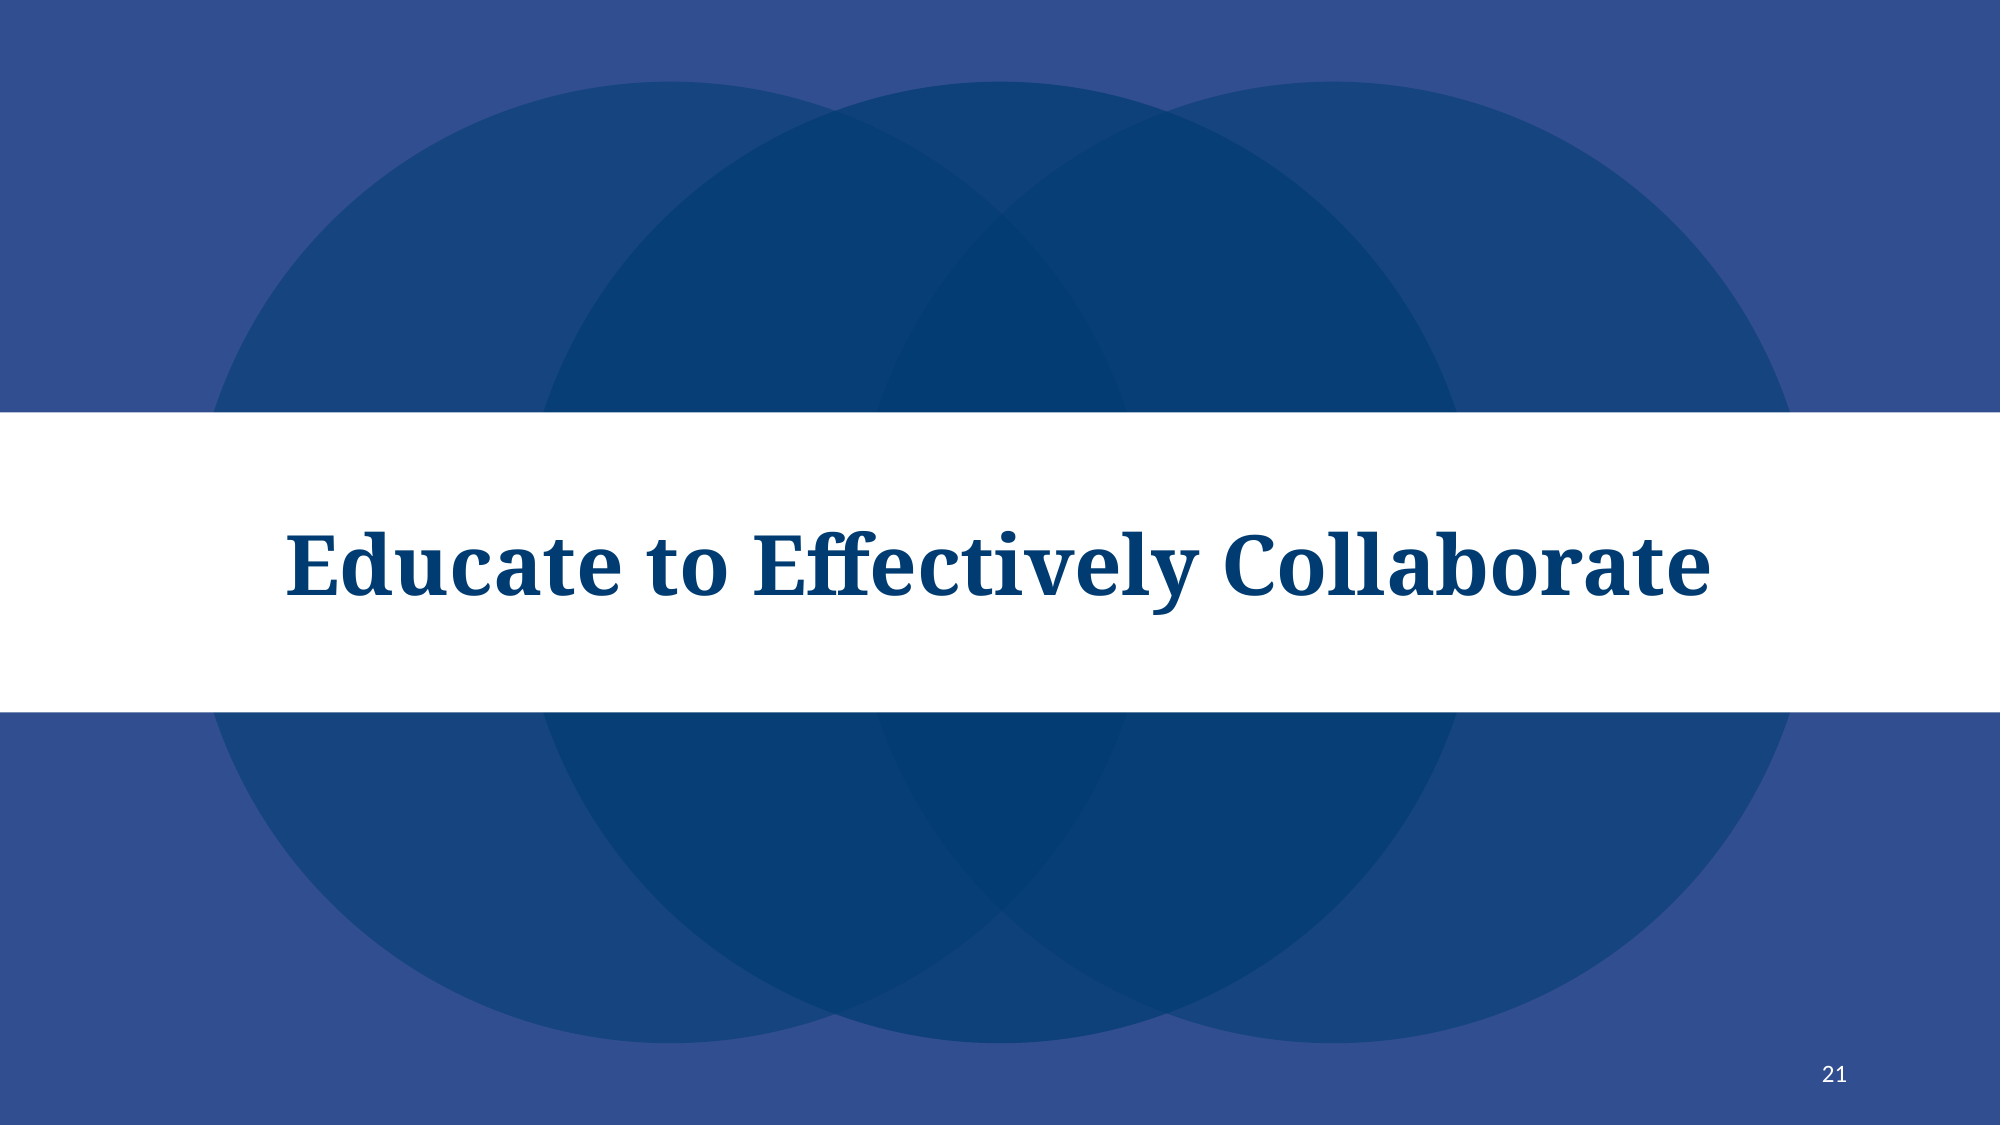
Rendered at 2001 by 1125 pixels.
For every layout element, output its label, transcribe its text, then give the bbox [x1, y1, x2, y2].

text_box [1814, 411, 2000, 713]
text_box [0, 411, 189, 713]
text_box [189, 81, 1814, 1044]
slide_number 21 [1412, 1042, 1863, 1103]
